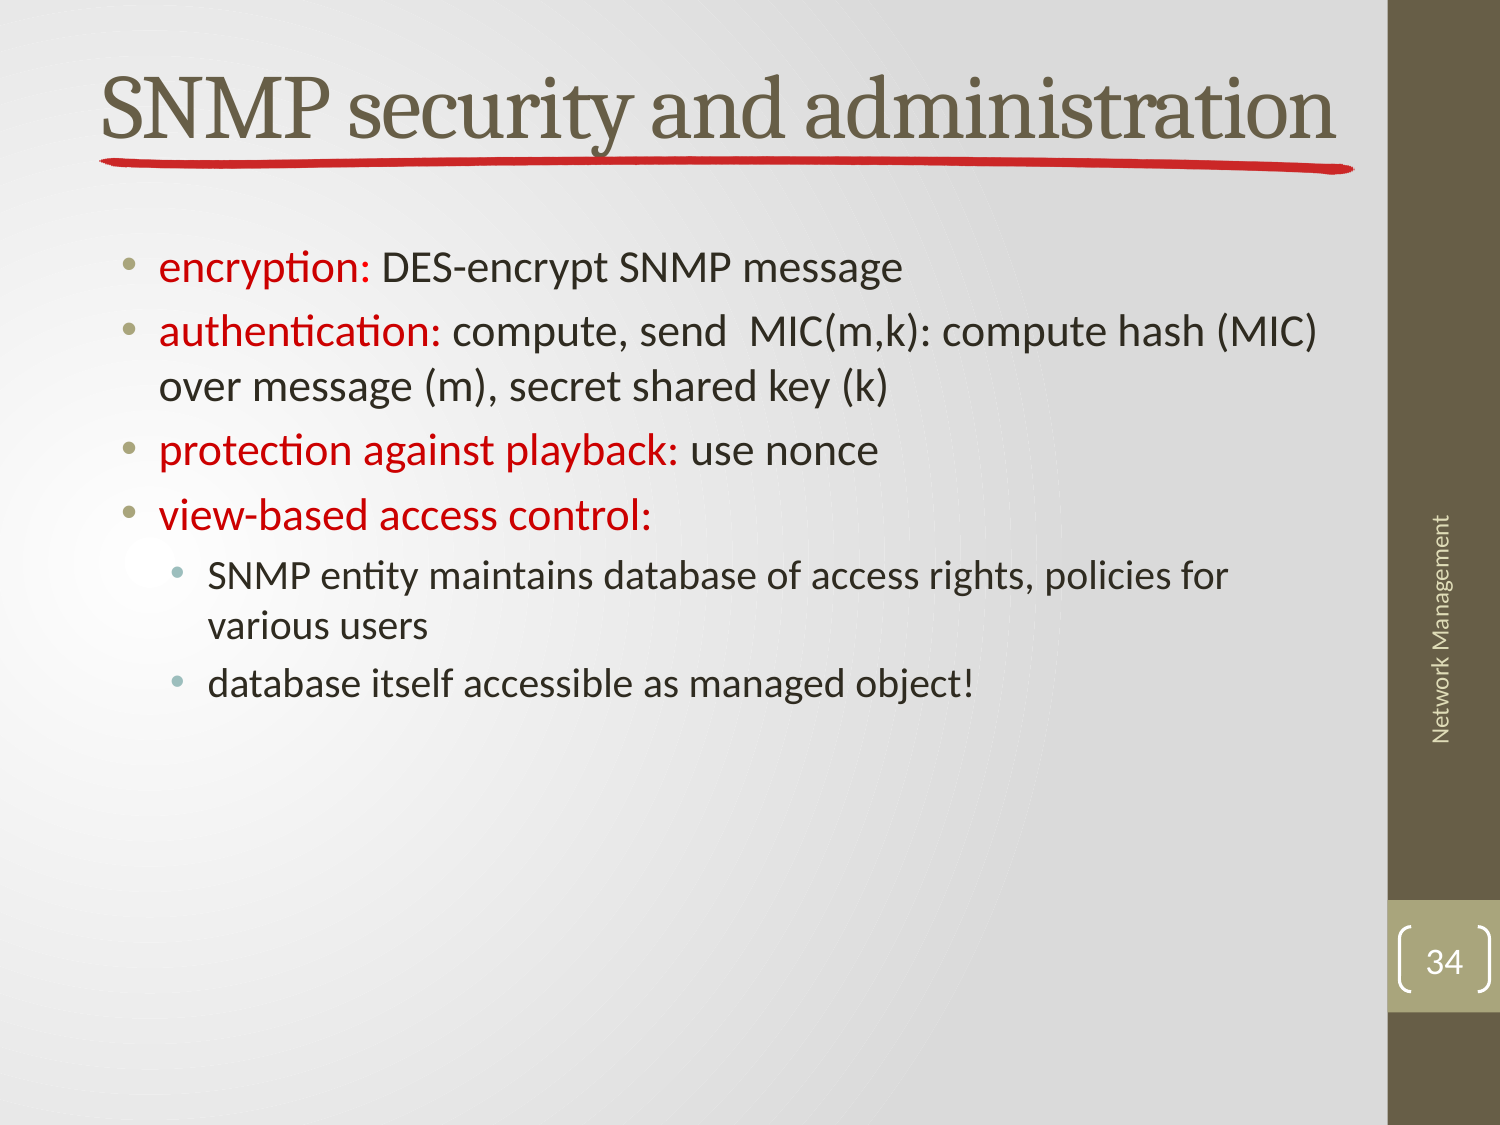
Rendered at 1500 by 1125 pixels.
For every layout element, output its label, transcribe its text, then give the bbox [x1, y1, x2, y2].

footer Network Management [1408, 500, 1469, 889]
picture [94, 150, 1370, 180]
title SNMP security and administration [87, 28, 1425, 176]
list encryption: DES-encrypt SNMP message authentication: compute, send MIC(m,k): compute hash (MIC) over message (m), secret shared key (k) protection against playback: use nonce view-based access control: SNMP entity maintains database of access rights, policies for various users database itself accessible as managed object! [87, 229, 1363, 992]
slide_number 34 [1397, 925, 1492, 994]
